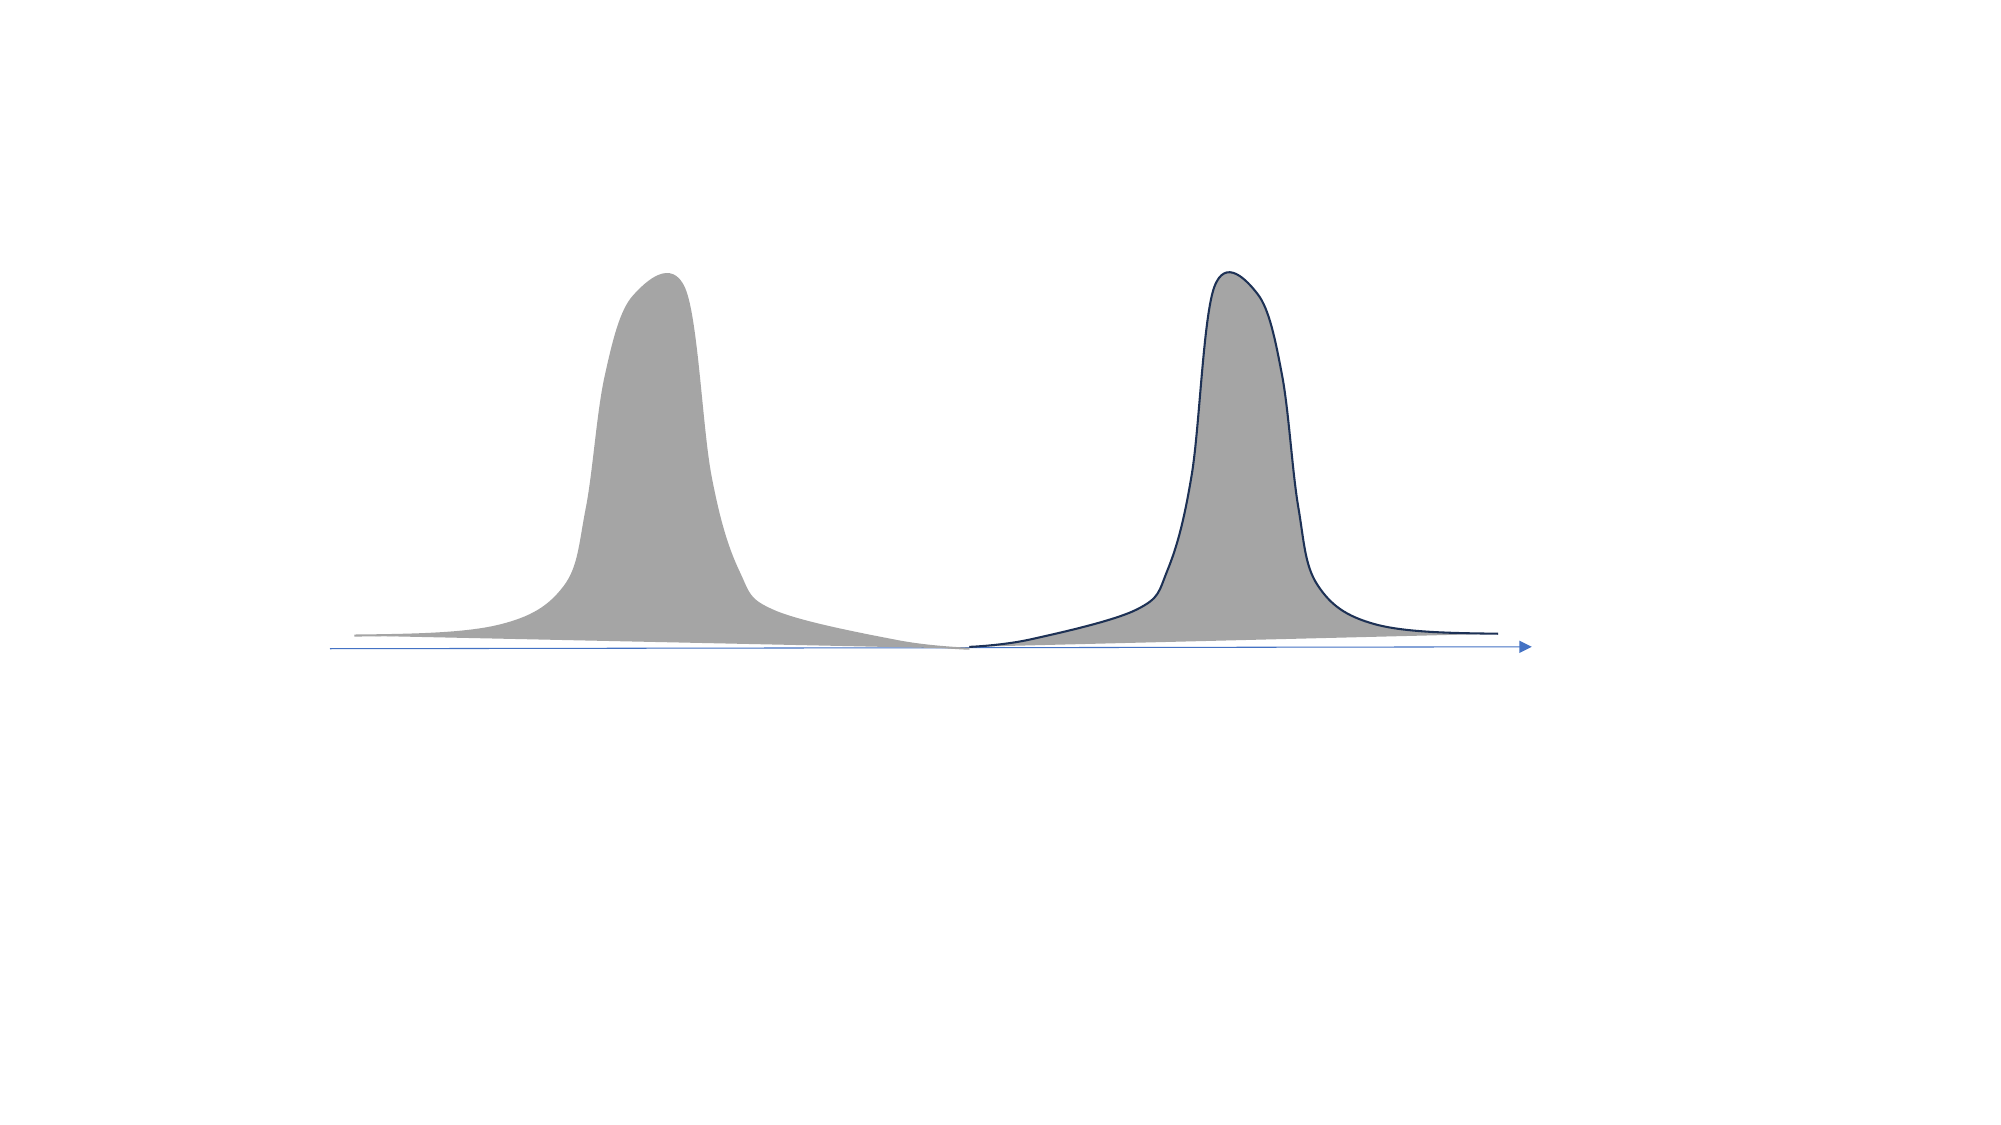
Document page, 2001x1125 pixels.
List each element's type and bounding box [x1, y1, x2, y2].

text_box [354, 273, 943, 646]
text_box [969, 271, 1499, 646]
